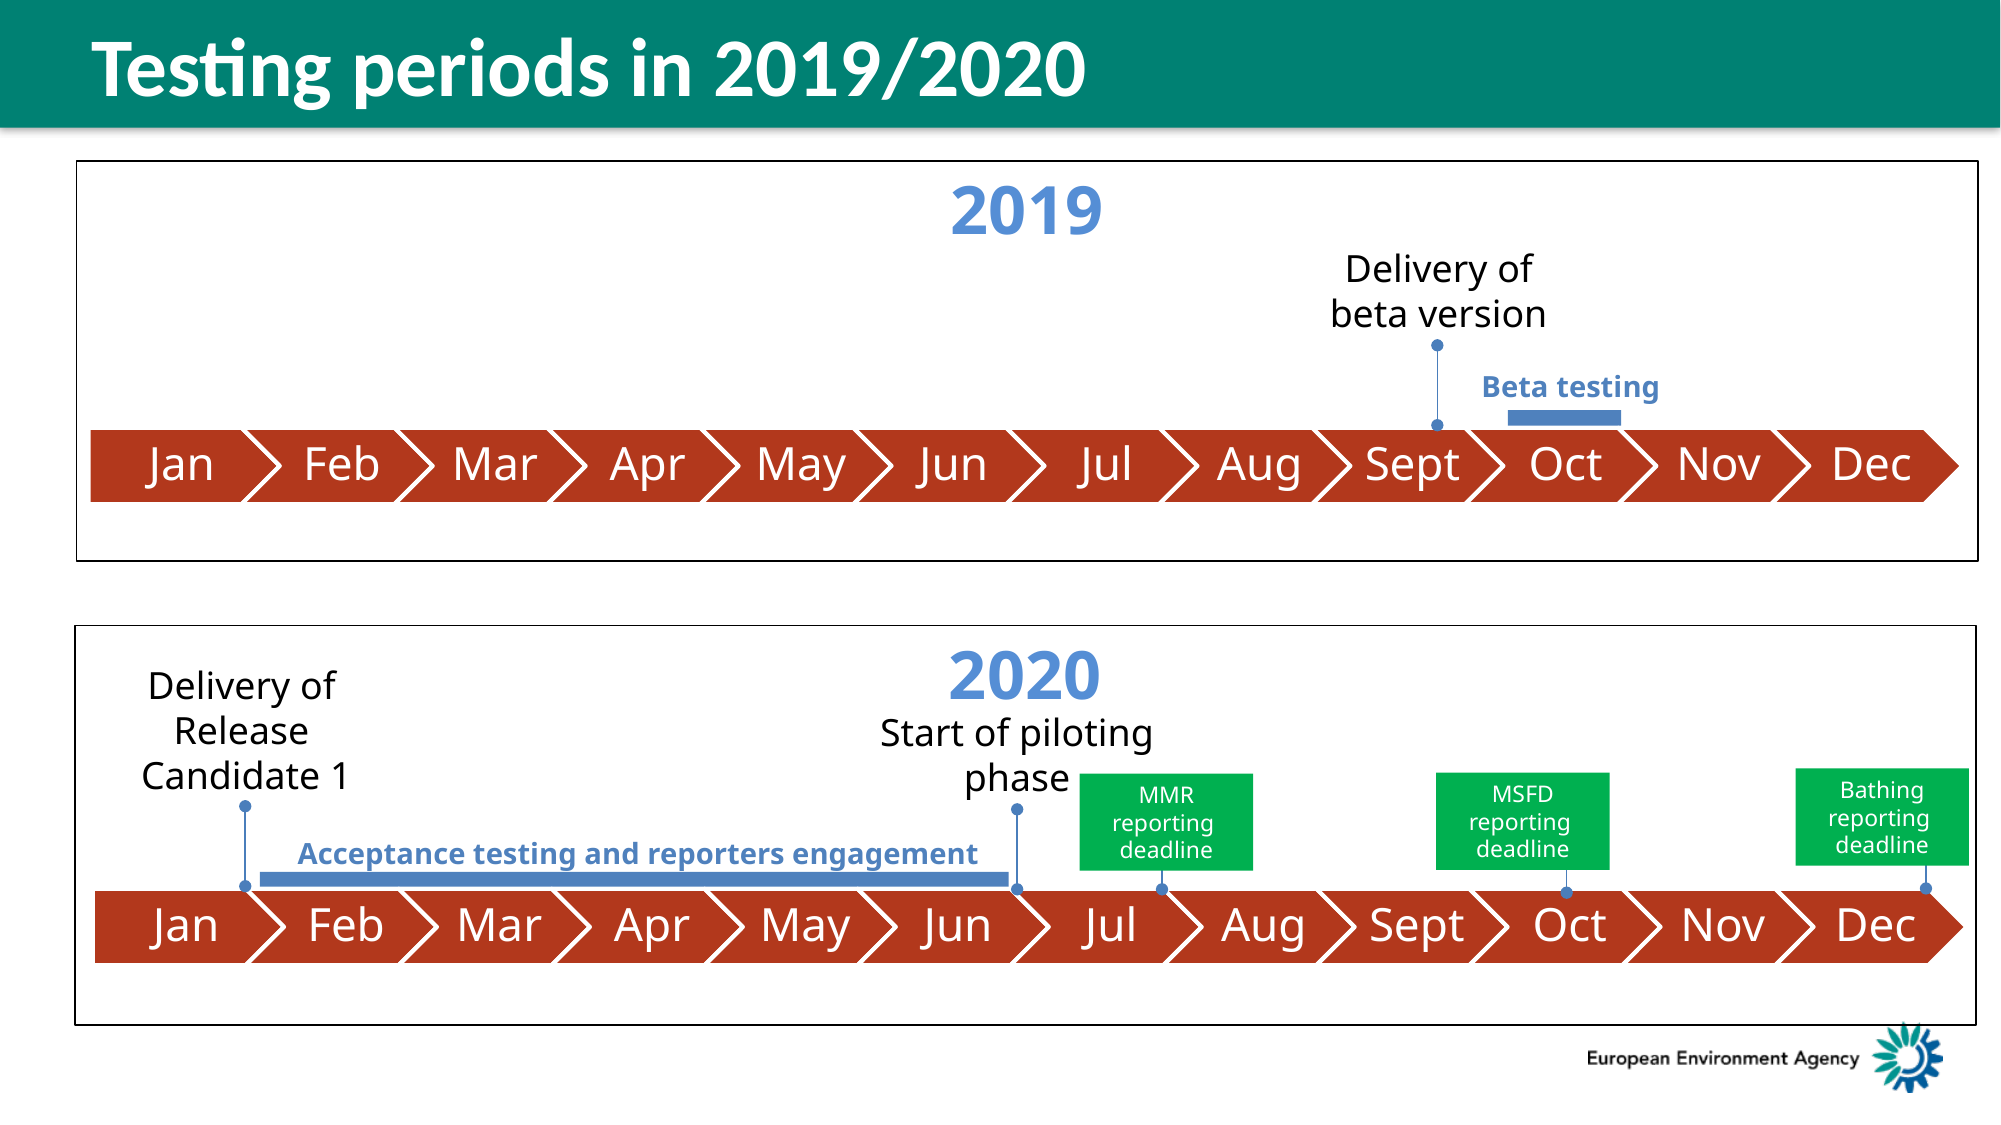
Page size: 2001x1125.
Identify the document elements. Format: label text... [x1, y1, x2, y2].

text_box Acceptance testing and reporters engagement [282, 828, 994, 878]
text_box 2019 [75, 159, 1980, 563]
text_box Bathing reporting deadline [1795, 768, 1969, 866]
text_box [91, 885, 1968, 968]
text_box MSFD reporting deadline [1436, 772, 1610, 870]
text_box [87, 424, 1964, 507]
text_box MMR reporting deadline [1079, 773, 1254, 871]
text_box 2020 [73, 623, 1978, 1027]
text_box Beta testing [1466, 360, 1676, 411]
list Testing periods in 2019/2020 [76, 5, 1922, 117]
picture [1588, 1027, 1943, 1093]
text_box Start of piloting phase [865, 701, 1169, 807]
